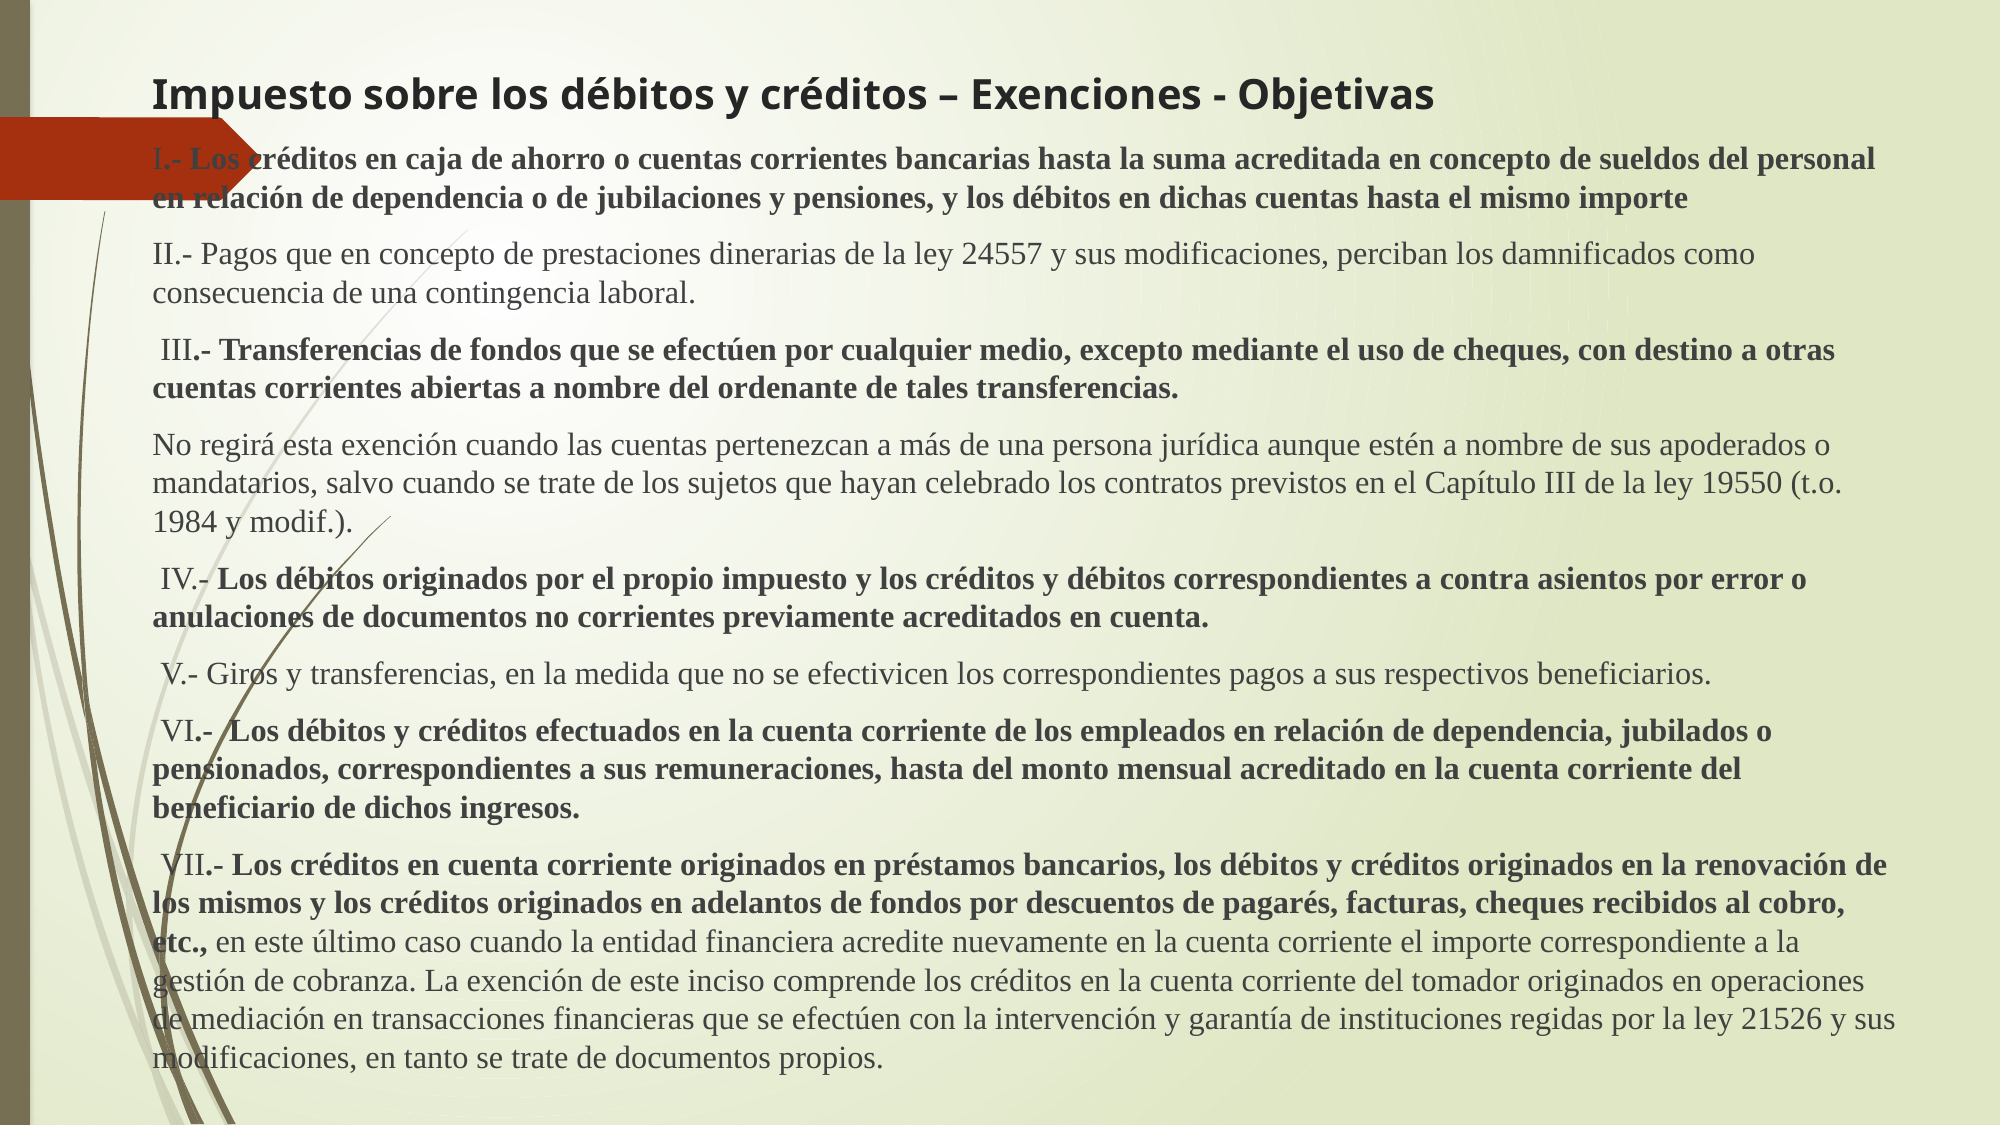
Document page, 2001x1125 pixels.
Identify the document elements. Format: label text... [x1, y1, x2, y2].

list I.- Los créditos en caja de ahorro o cuentas corrientes bancarias hasta la suma acreditada en concepto de sueldos del personal en relación de dependencia o de jubilaciones y pensiones, y los débitos en dichas cuentas hasta el mismo importe II.- Pagos que en concepto de prestaciones dinerarias de la ley 24557 y sus modificaciones, perciban los damnificados como consecuencia de una contingencia laboral. III.- Transferencias de fondos que se efectúen por cualquier medio, excepto mediante el uso de cheques, con destino a otras cuentas corrientes abiertas a nombre del ordenante de tales transferencias. No regirá esta exención cuando las cuentas pertenezcan a más de una persona jurídica aunque estén a nombre de sus apoderados o mandatarios, salvo cuando se trate de los sujetos que hayan celebrado los contratos previstos en el Capítulo III de la ley 19550 (t.o. 1984 y modif.). IV.- Los débitos originados por el propio impuesto y los créditos y débitos correspondientes a contra asientos por error o anulaciones de documentos no corrientes previamente acreditados en cuenta. V.- Giros y transferencias, en la medida que no se efectivicen los correspondientes pagos a sus respectivos beneficiarios. VI.- Los débitos y créditos efectuados en la cuenta corriente de los empleados en relación de dependencia, jubilados o pensionados, correspondientes a sus remuneraciones, hasta del monto mensual acreditado en la cuenta corriente del beneficiario de dichos ingresos. VII.- Los créditos en cuenta corriente originados en préstamos bancarios, los débitos y créditos originados en la renovación de los mismos y los créditos originados en adelantos de fondos por descuentos de pagarés, facturas, cheques recibidos al cobro, etc., en este último caso cuando la entidad financiera acredite nuevamente en la cuenta corriente el importe correspondiente a la gestión de cobranza. La exención de este inciso comprende los créditos en la cuenta corriente del tomador originados en operaciones de mediación en transacciones financieras que se efectúen con la intervención y garantía de instituciones regidas por la ley 21526 y sus modificaciones, en tanto se trate de documentos propios. [137, 129, 1917, 1084]
title Impuesto sobre los débitos y créditos – Exenciones - Objetivas [137, 59, 1863, 129]
